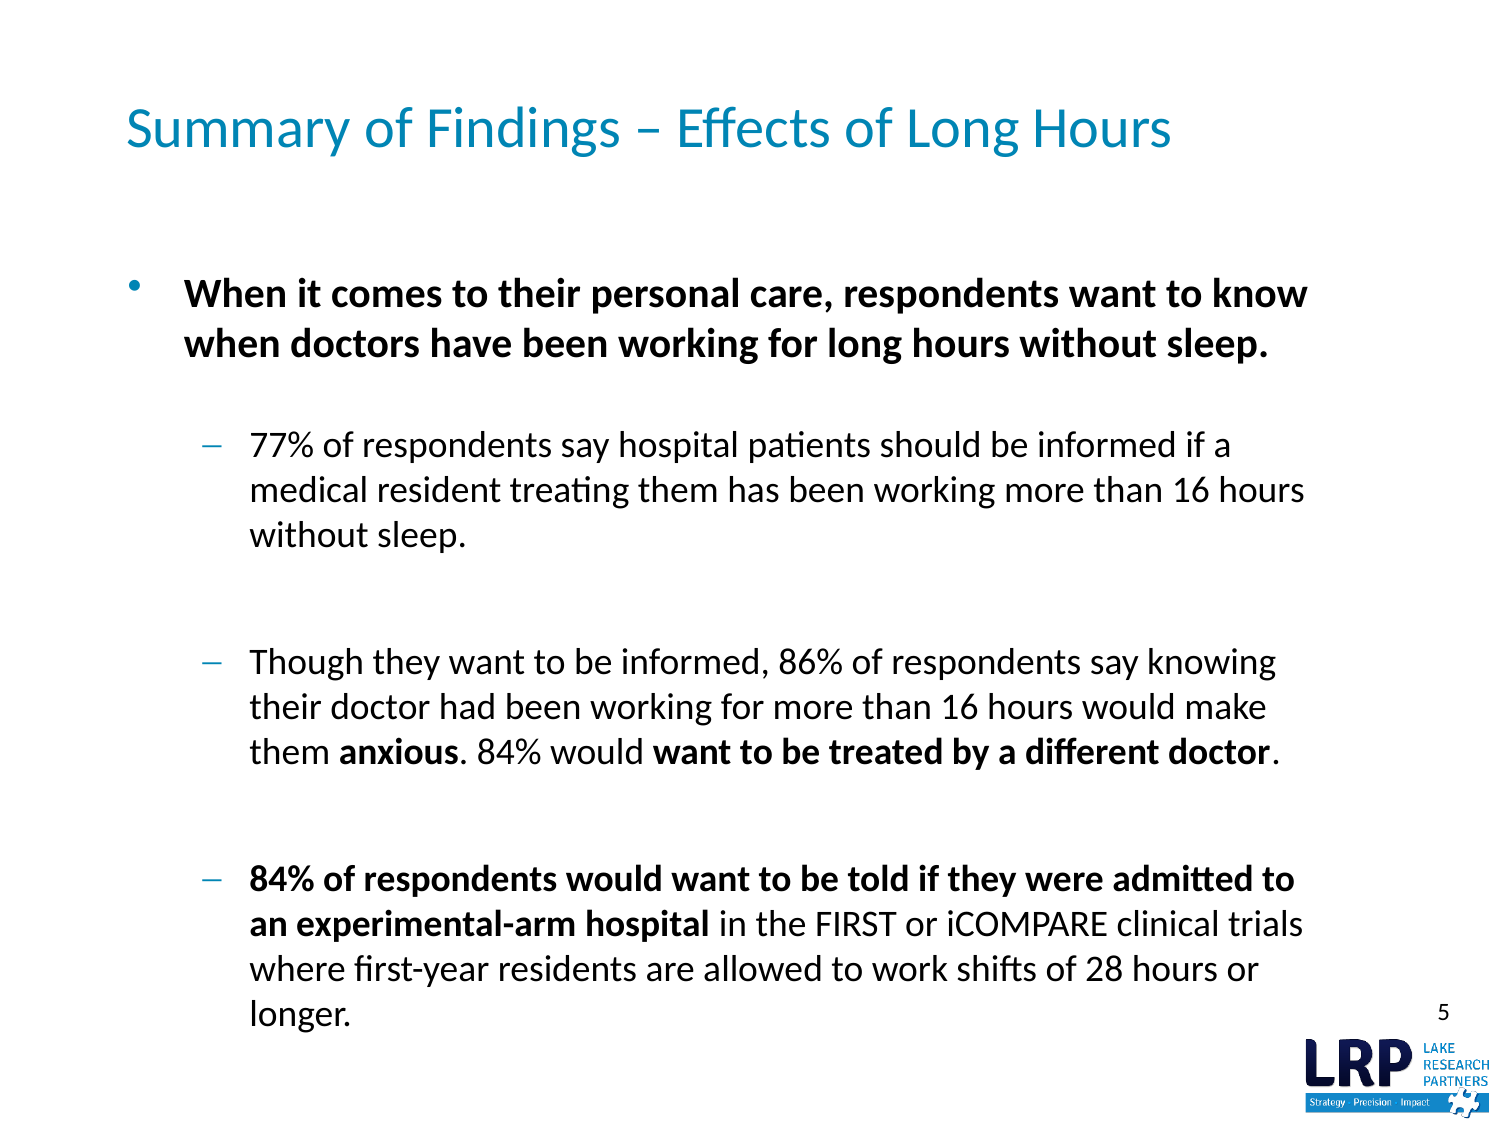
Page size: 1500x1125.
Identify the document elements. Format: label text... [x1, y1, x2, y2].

footer 5 [1387, 987, 1500, 1038]
list When it comes to their personal care, respondents want to know when doctors have been working for long hours without sleep. 77% of respondents say hospital patients should be informed if a medical resident treating them has been working more than 16 hours without sleep. Though they want to be informed, 86% of respondents say knowing their doctor had been working for more than 16 hours would make them anxious. 84% would want to be treated by a different doctor. 84% of respondents would want to be told if they were admitted to an experimental-arm hospital in the FIRST or iCOMPARE clinical trials where first-year residents are allowed to work shifts of 28 hours or longer. [112, 258, 1343, 1035]
picture [1304, 1038, 1492, 1119]
title Summary of Findings – Effects of Long Hours [111, 37, 1389, 212]
